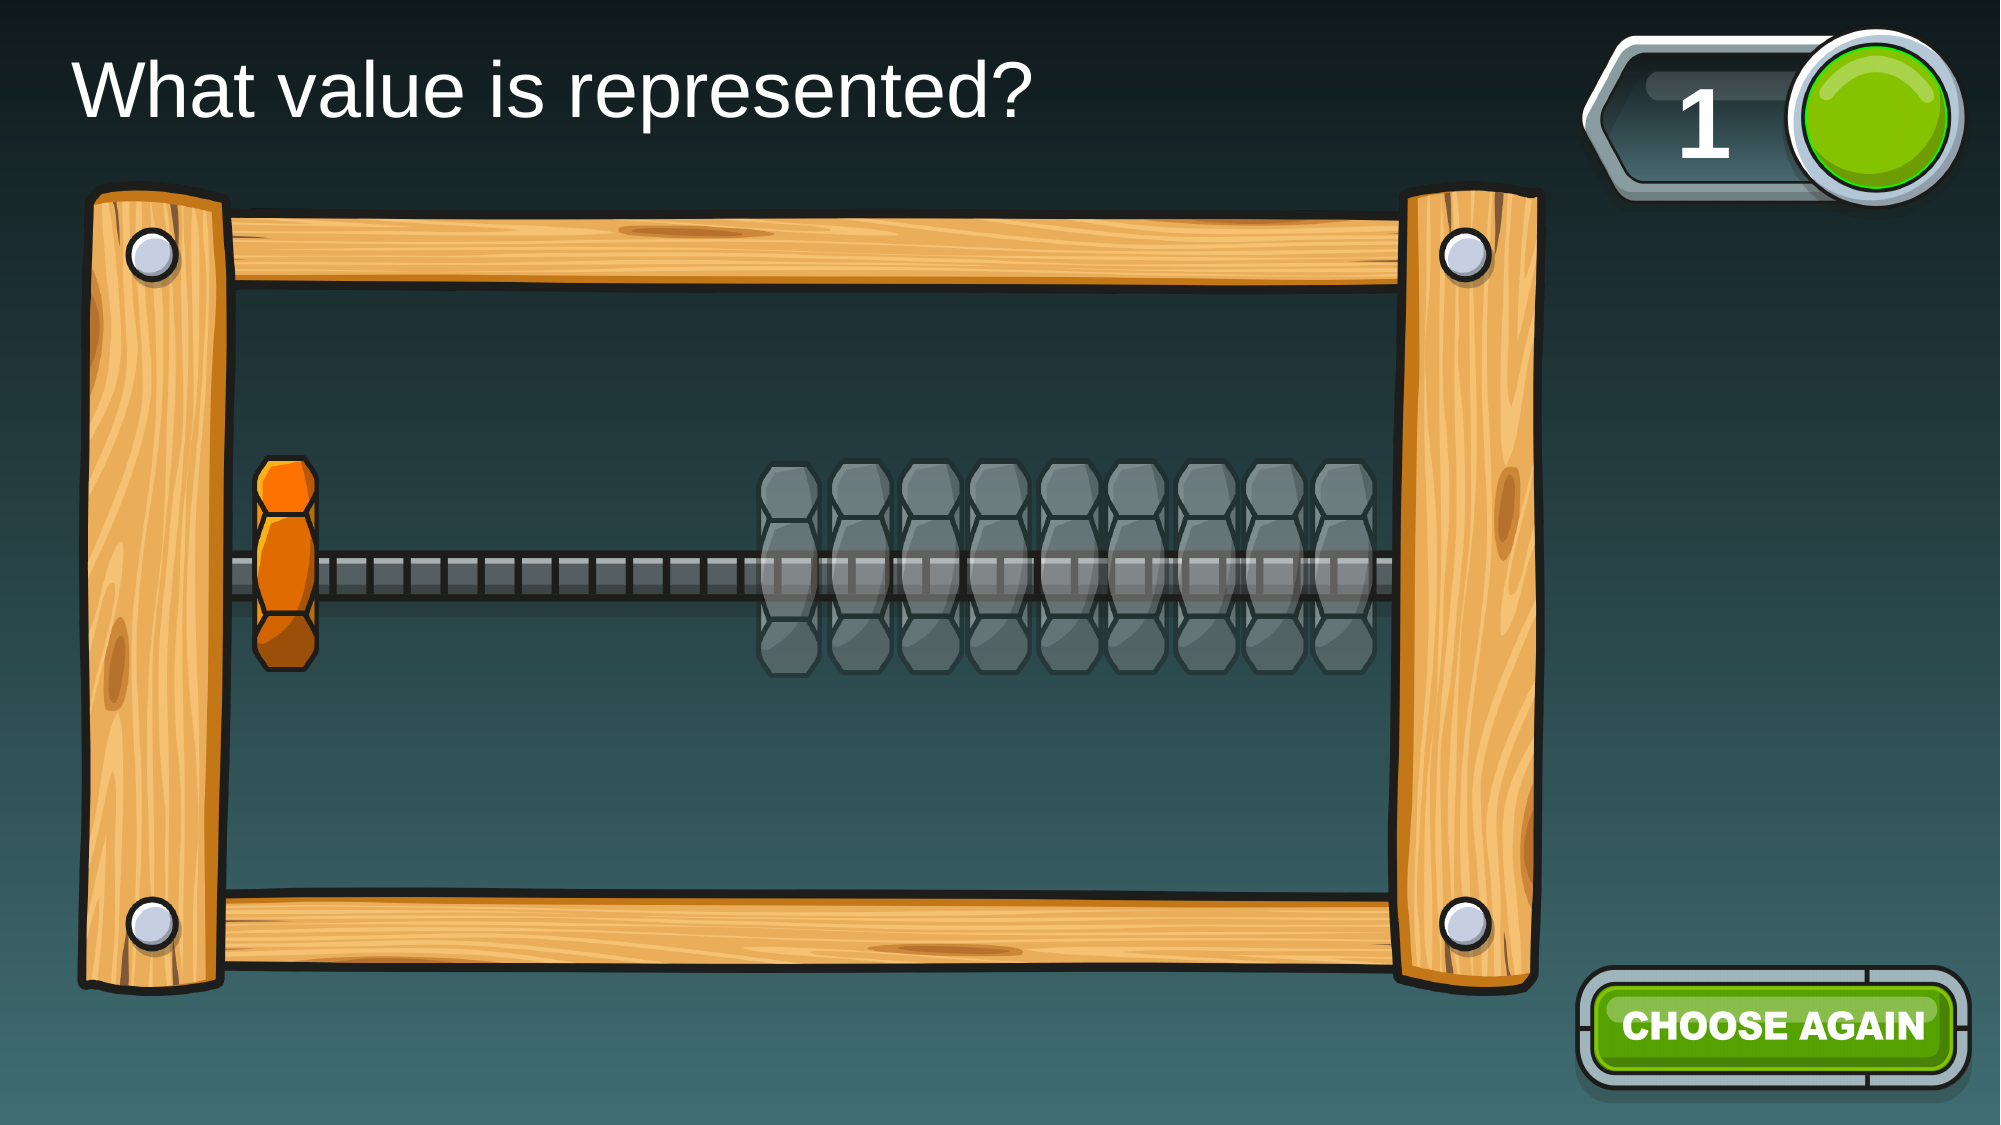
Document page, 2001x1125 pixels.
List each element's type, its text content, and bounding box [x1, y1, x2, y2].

picture [1575, 25, 1971, 221]
text_box What value is represented? [56, 30, 1059, 182]
picture [77, 181, 1546, 997]
picture [1575, 965, 1972, 1104]
